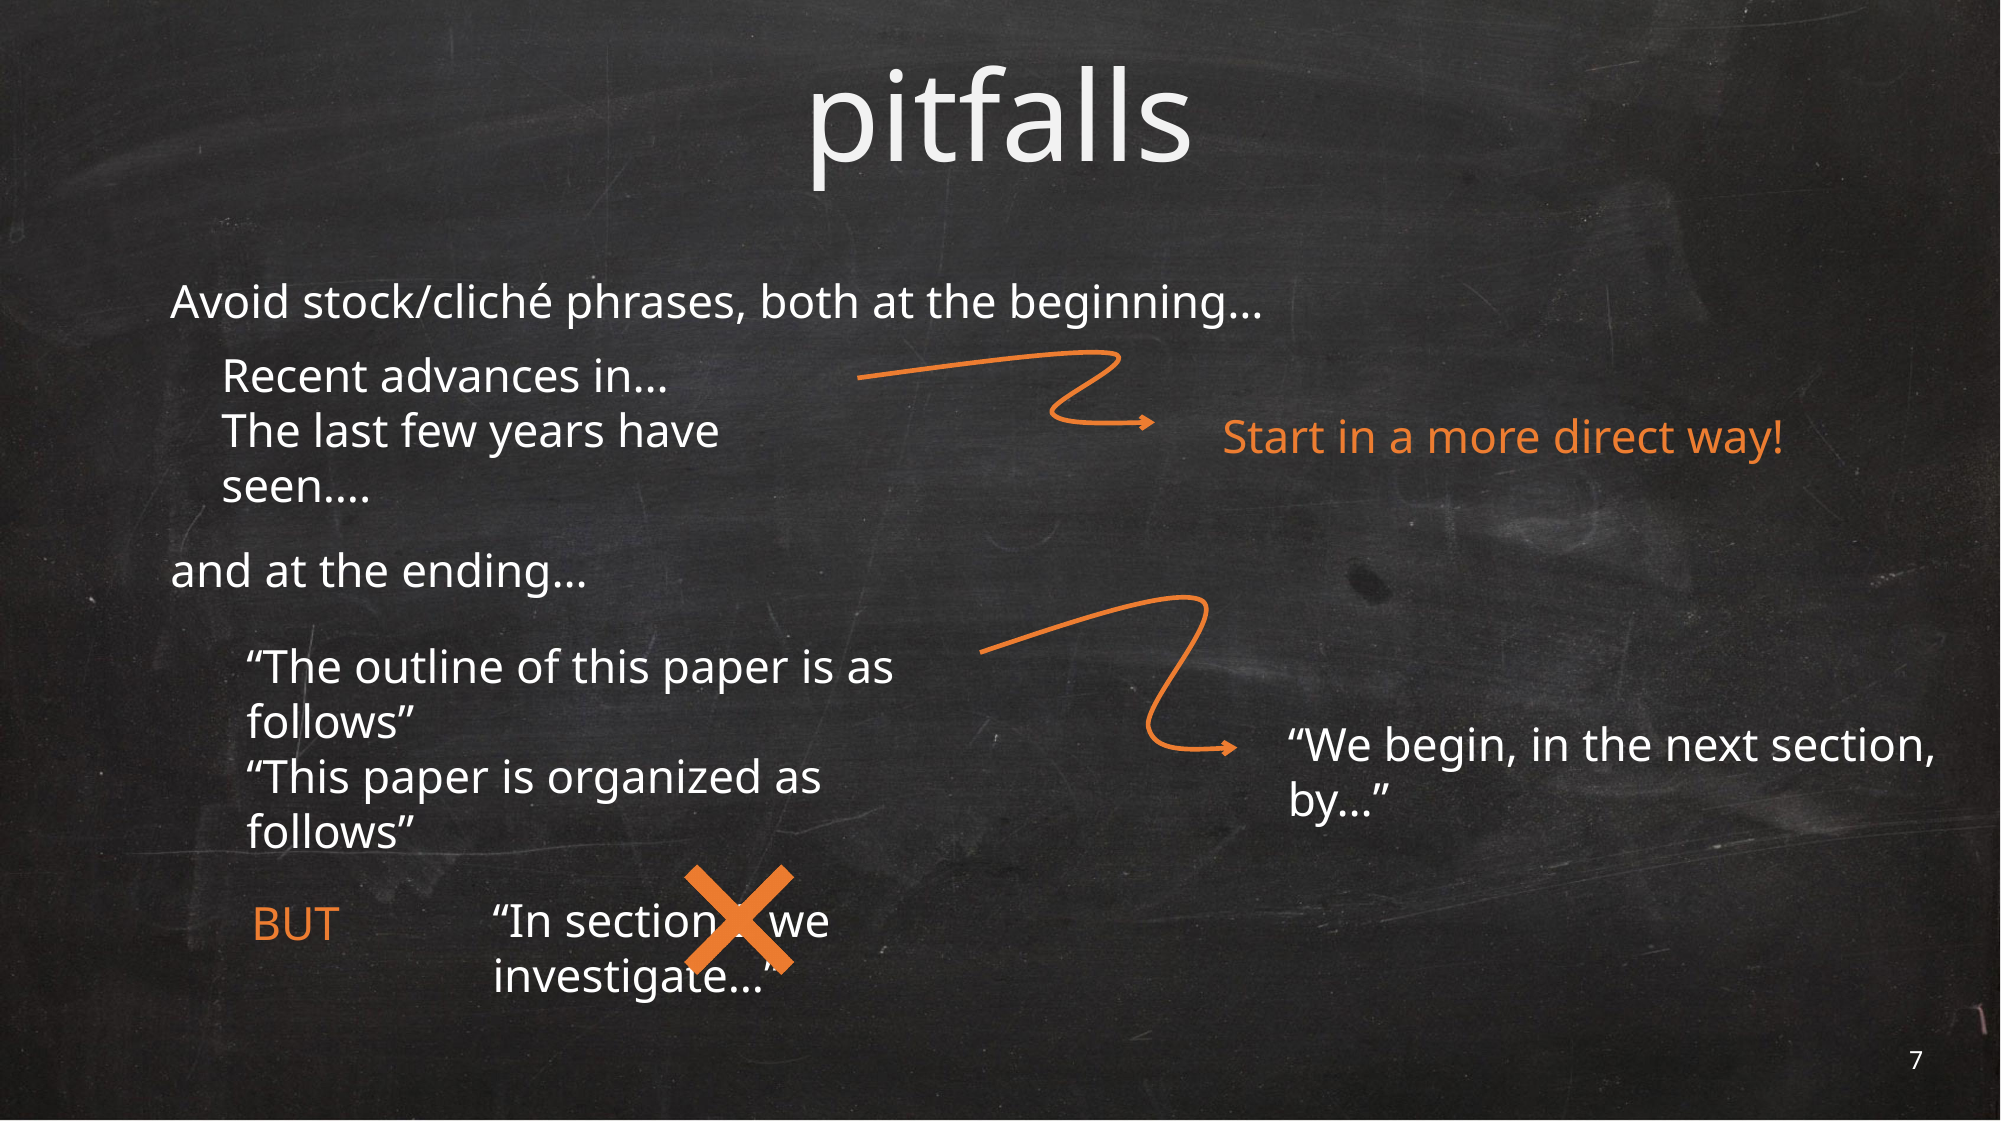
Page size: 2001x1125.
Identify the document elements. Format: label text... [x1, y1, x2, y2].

text_box BUT [236, 886, 355, 957]
slide_number 7 [1588, 1031, 1939, 1092]
text_box Recent advances in… The last few years have seen…. [206, 339, 845, 519]
text_box “In section 2 we investigate…” [477, 884, 1117, 1009]
text_box Start in a more direct way! [1207, 372, 1988, 470]
text_box and at the ending… [155, 534, 655, 604]
picture [0, 0, 2001, 1125]
text_box “The outline of this paper is as follows” “This paper is organized as follows” [231, 630, 1000, 866]
text_box “We begin, in the next section, by…” [1273, 708, 1986, 833]
text_box [979, 597, 1238, 756]
title pitfalls [60, 28, 1940, 197]
text_box Avoid stock/cliché phrases, both at the beginning… [155, 265, 1323, 336]
text_box [857, 352, 1155, 430]
